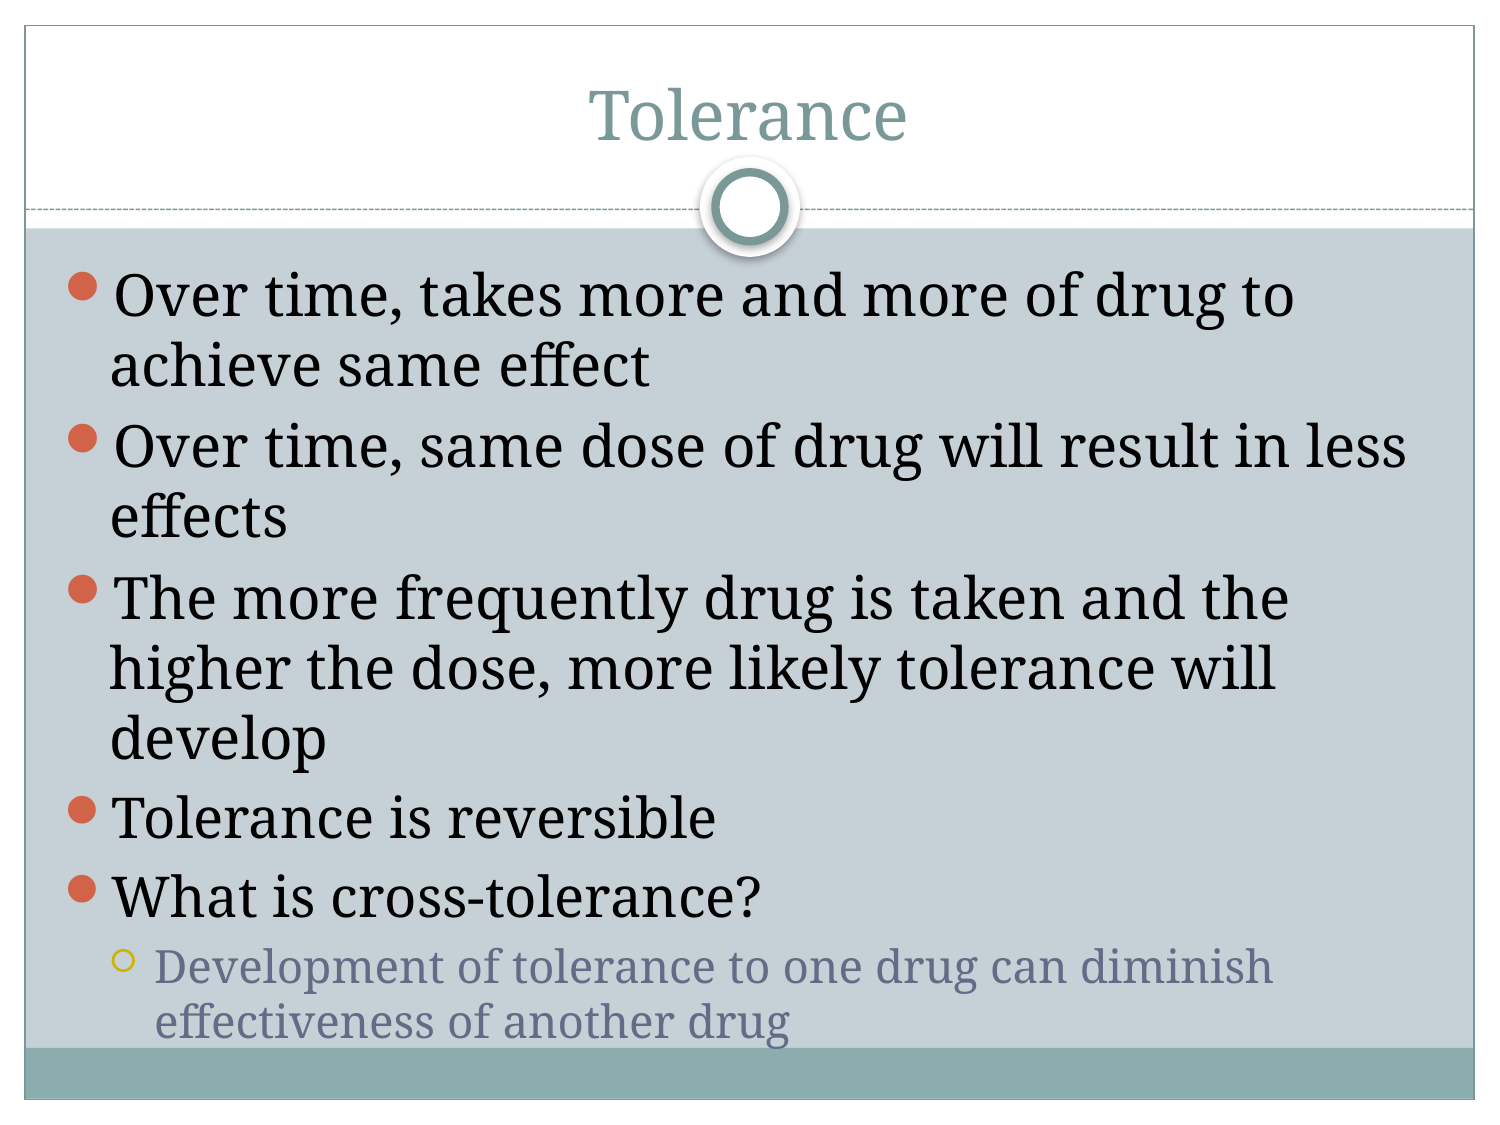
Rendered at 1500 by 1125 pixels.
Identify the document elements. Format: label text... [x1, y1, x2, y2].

list Over time, takes more and more of drug to achieve same effect Over time, same dose of drug will result in less effects The more frequently drug is taken and the higher the dose, more likely tolerance will develop Tolerance is reversible What is cross-tolerance? Development of tolerance to one drug can diminish effectiveness of another drug [49, 250, 1445, 1001]
title Tolerance [49, 37, 1450, 162]
